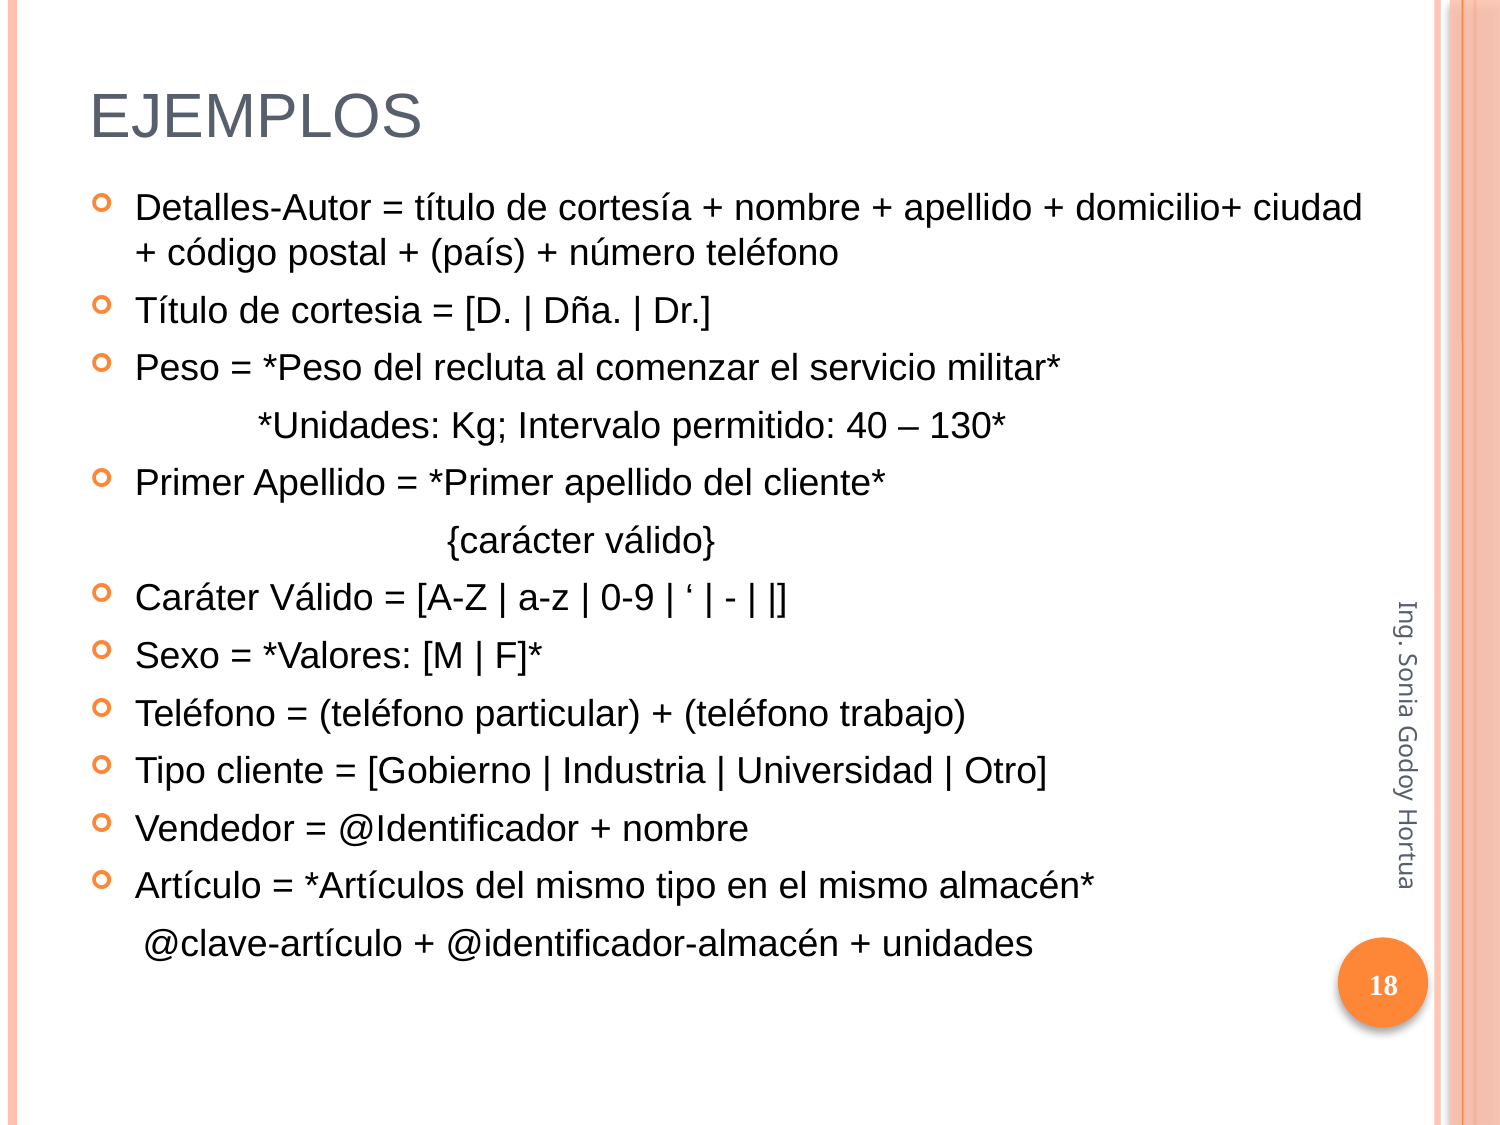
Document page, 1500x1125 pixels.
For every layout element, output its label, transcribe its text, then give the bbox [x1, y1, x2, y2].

title Ejemplos [75, 45, 1300, 175]
list Detalles-Autor = título de cortesía + nombre + apellido + domicilio+ ciudad + código postal + (país) + número teléfono Título de cortesia = [D. | Dña. | Dr.] Peso = *Peso del recluta al comenzar el servicio militar* *Unidades: Kg; Intervalo permitido: 40 – 130* Primer Apellido = *Primer apellido del cliente* {carácter válido} Caráter Válido = [A-Z | a-z | 0-9 | ‘ | - | |] Sexo = *Valores: [M | F]* Teléfono = (teléfono particular) + (teléfono trabajo) Tipo cliente = [Gobierno | Industria | Universidad | Otro] Vendedor = @Identificador + nombre Artículo = *Artículos del mismo tipo en el mismo almacén* @clave-artículo + @identificador-almacén + unidades [74, 175, 1395, 1063]
slide_number 18 [1333, 940, 1434, 1026]
footer Ing. Sonia Godoy Hortua [1379, 380, 1440, 906]
